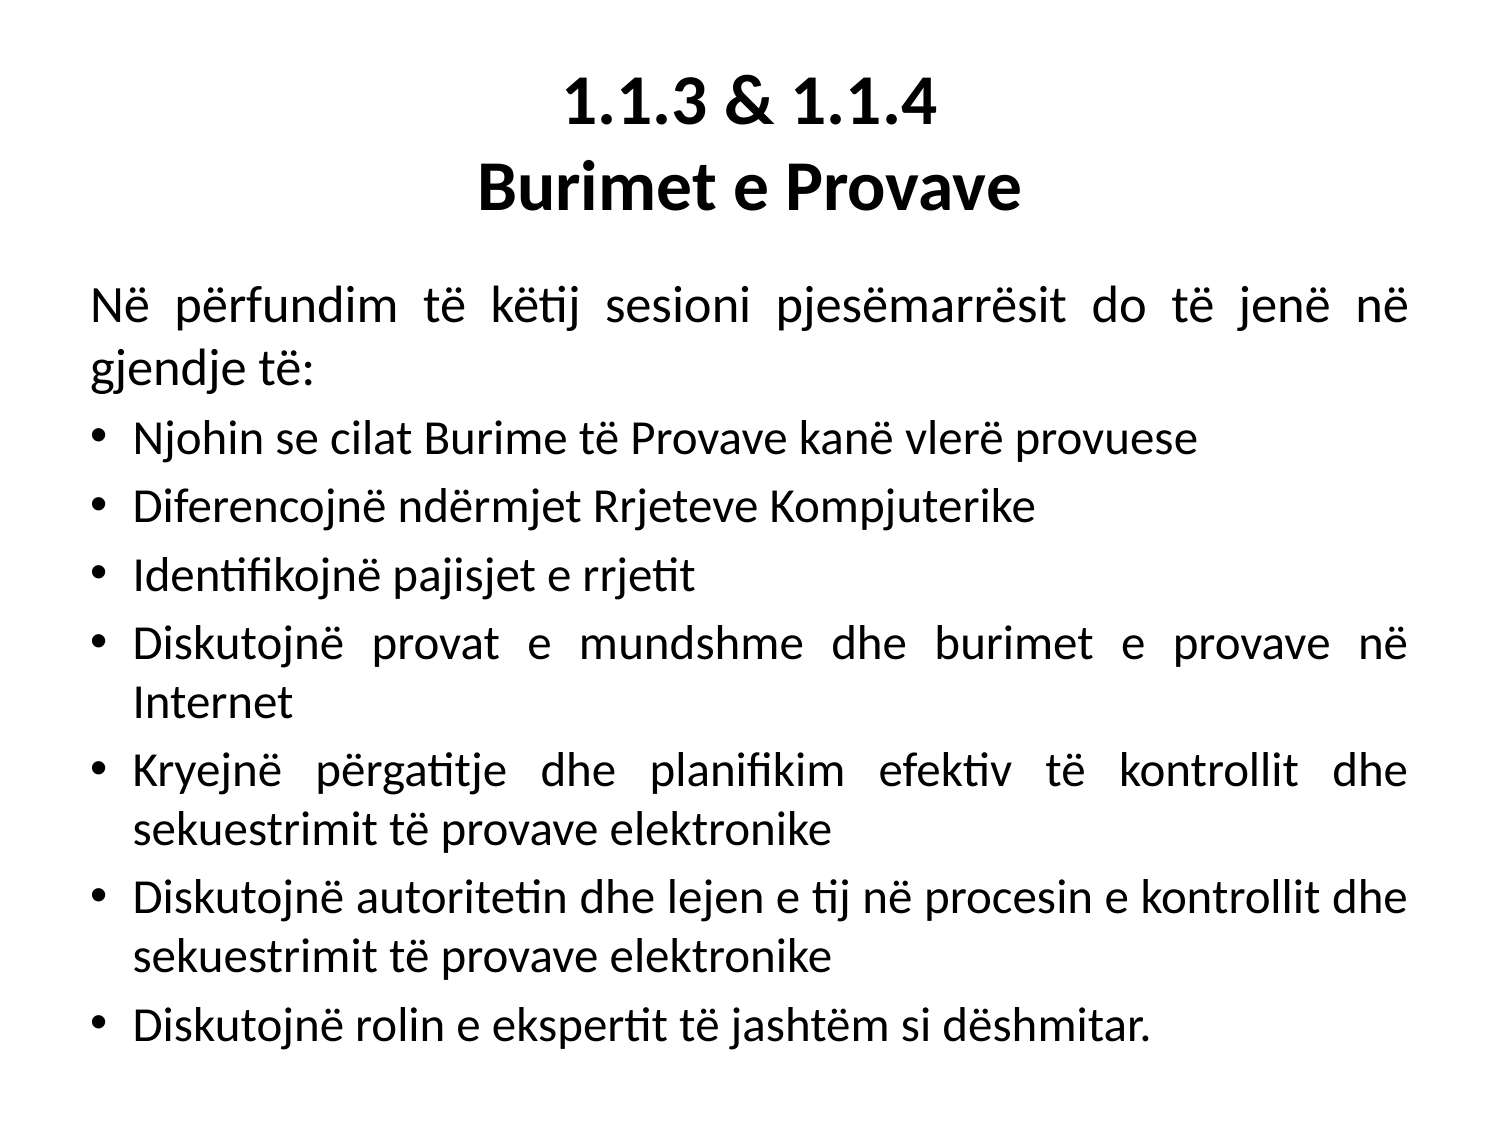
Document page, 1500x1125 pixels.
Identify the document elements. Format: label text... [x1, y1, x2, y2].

title 1.1.3 & 1.1.4 Burimet e Provave [75, 45, 1425, 233]
list Në përfundim të këtij sesioni pjesëmarrësit do të jenë në gjendje të: Njohin se cilat Burime të Provave kanë vlerë provuese Diferencojnë ndërmjet Rrjeteve Kompjuterike Identifikojnë pajisjet e rrjetit Diskutojnë provat e mundshme dhe burimet e provave në Internet Kryejnë përgatitje dhe planifikim efektiv të kontrollit dhe sekuestrimit të provave elektronike Diskutojnë autoritetin dhe lejen e tij në procesin e kontrollit dhe sekuestrimit të provave elektronike Diskutojnë rolin e ekspertit të jashtëm si dëshmitar. [75, 262, 1425, 1061]
